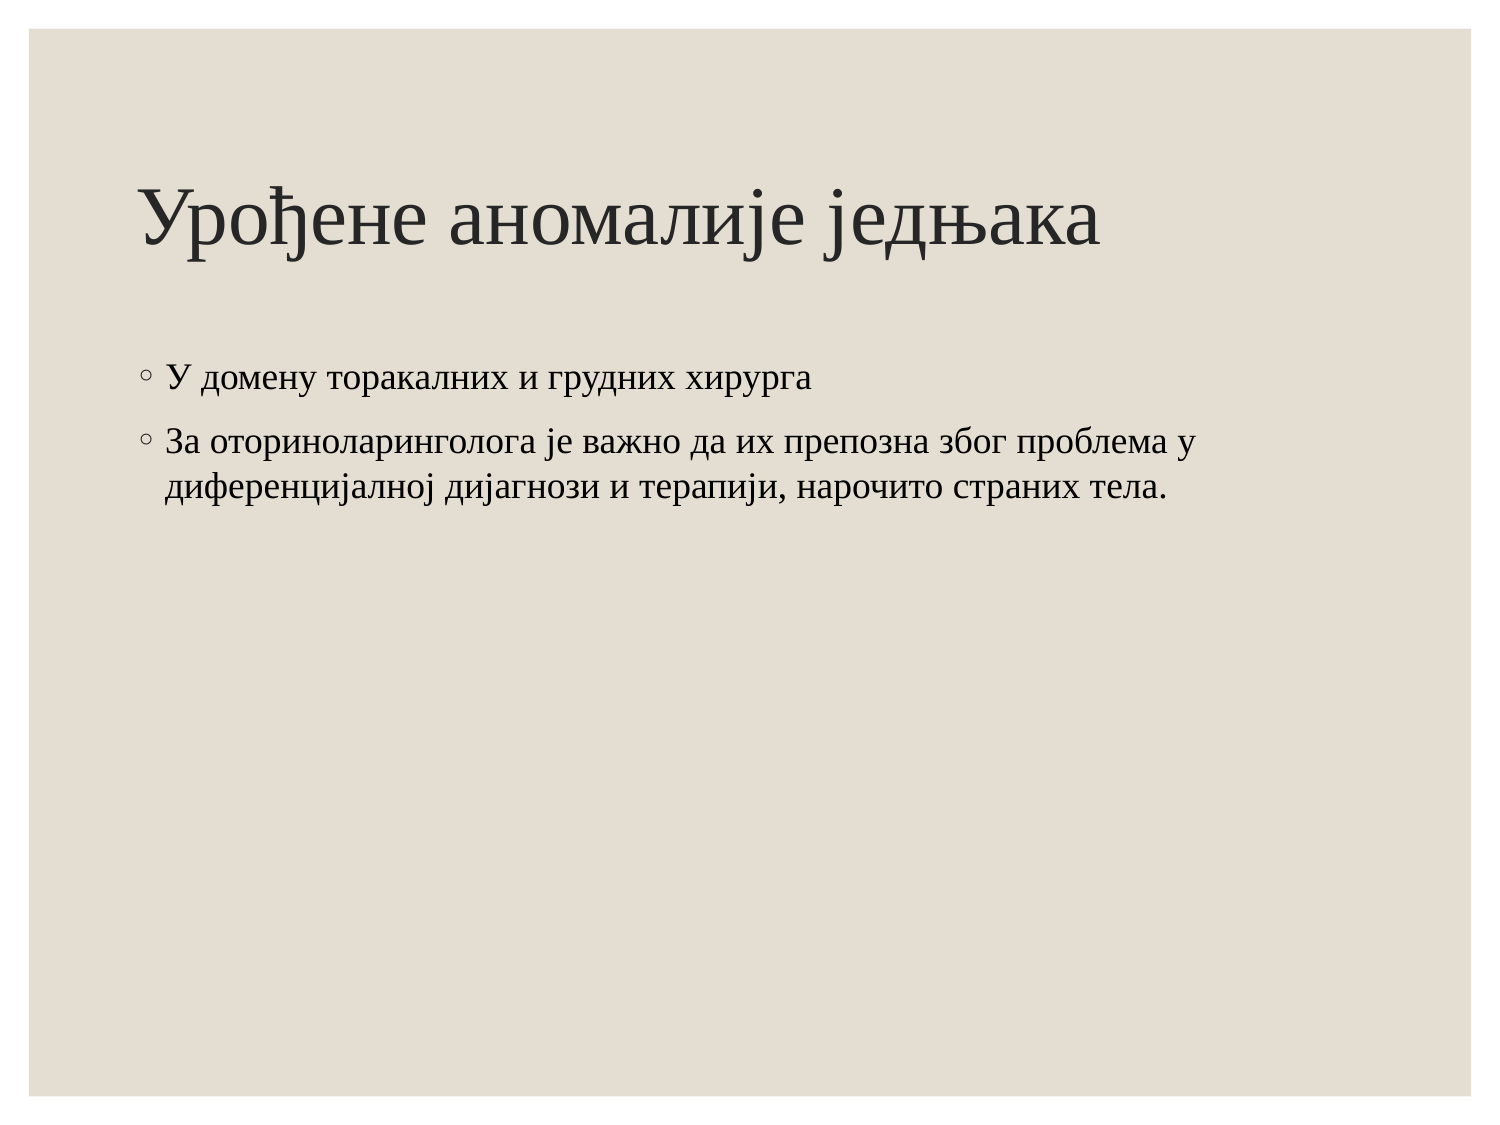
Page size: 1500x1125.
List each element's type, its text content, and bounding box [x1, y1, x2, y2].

list У домену торакалних и грудних хирурга За оториноларинголога је важно да их препозна због проблема у диференцијалној дијагнози и терапији, нарочито страних тела. [120, 345, 1380, 990]
title Урођене аномалије једњака [120, 105, 1380, 331]
